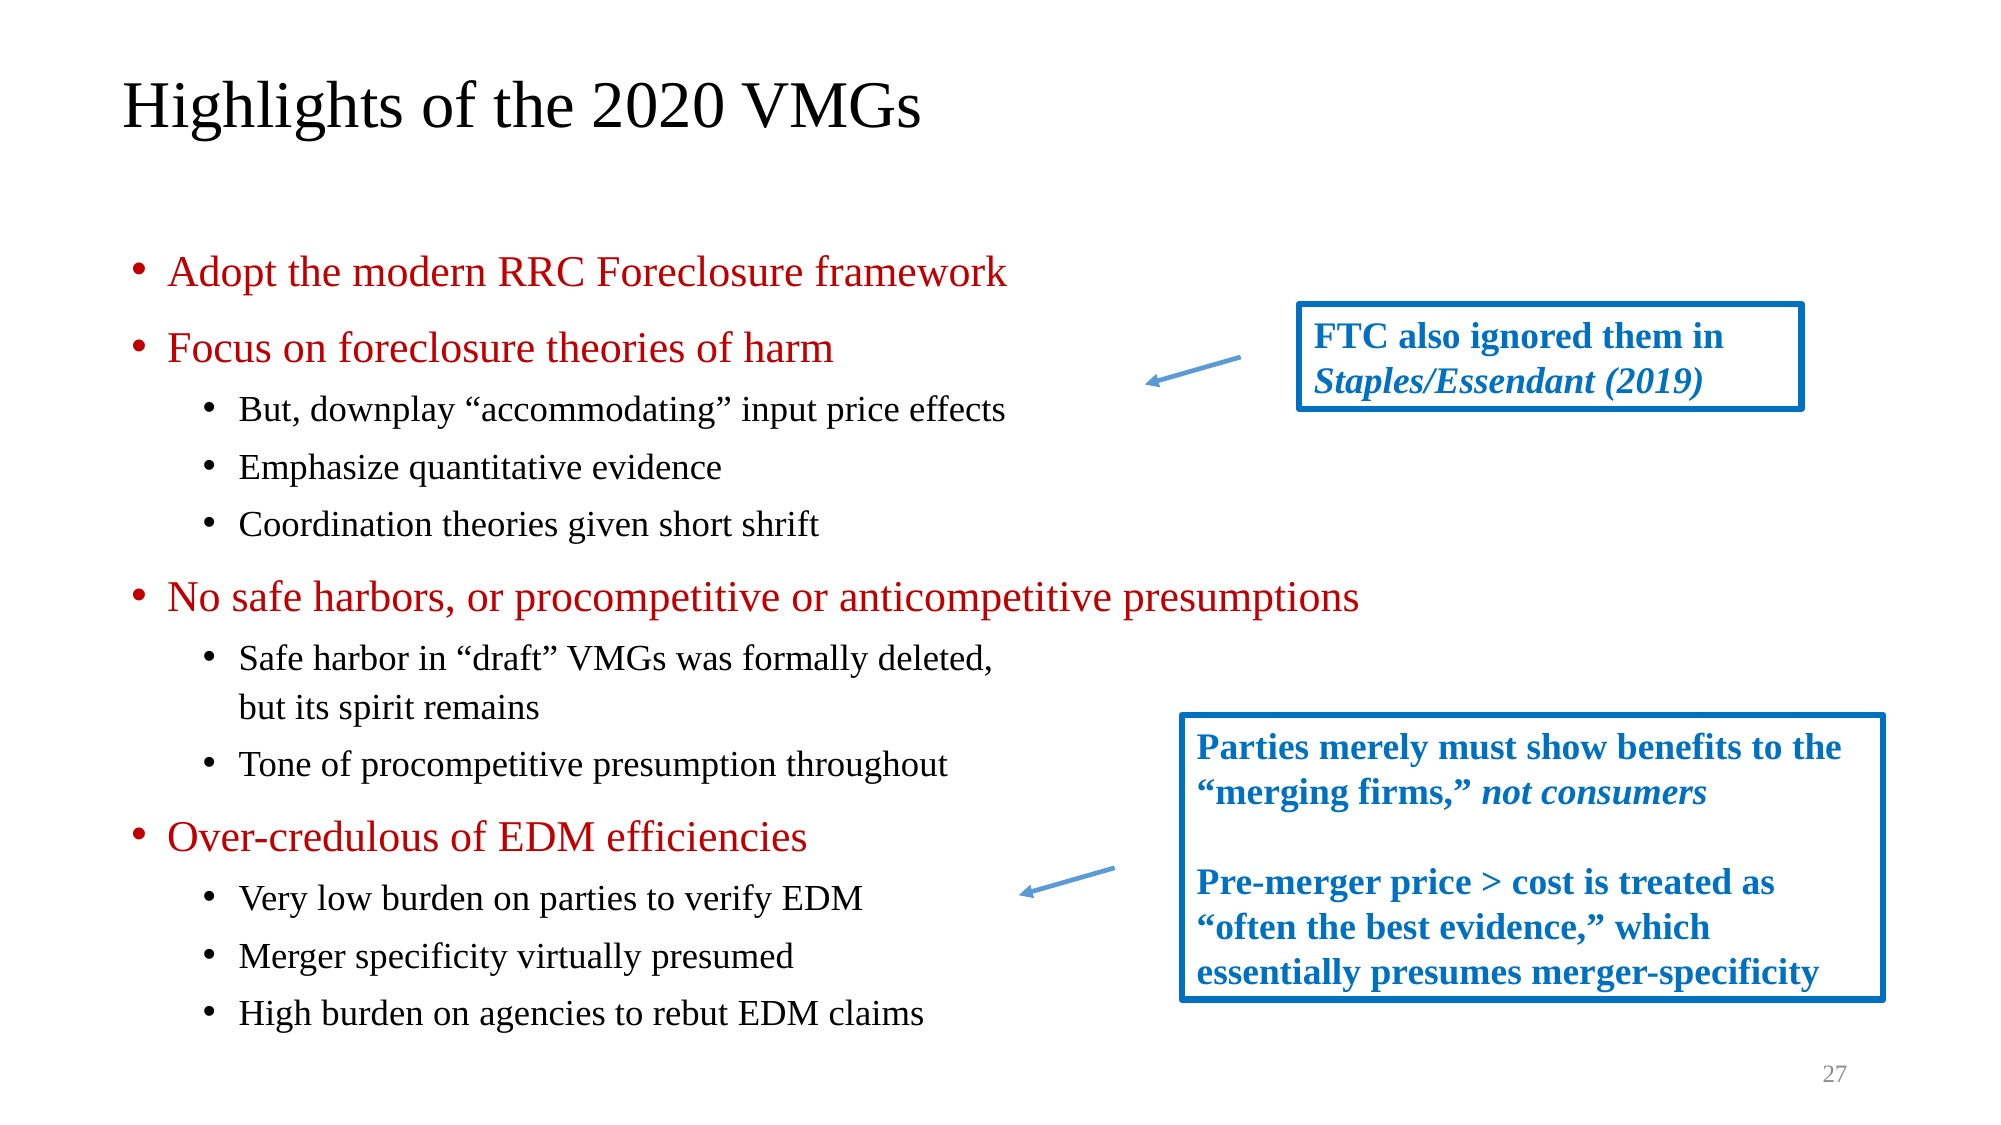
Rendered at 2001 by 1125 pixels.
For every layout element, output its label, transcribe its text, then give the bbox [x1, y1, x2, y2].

text_box Parties merely must show benefits to the “merging firms,” not consumers Pre-merger price > cost is treated as “often the best evidence,” which essentially presumes merger-specificity [1181, 714, 1884, 1000]
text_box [1144, 356, 1241, 385]
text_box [1018, 867, 1115, 896]
list Adopt the modern RRC Foreclosure framework Focus on foreclosure theories of harm But, downplay “accommodating” input price effects Emphasize quantitative evidence Coordination theories given short shrift No safe harbors, or procompetitive or anticompetitive presumptions Safe harbor in “draft” VMGs was formally deleted, but its spirit remains Tone of procompetitive presumption throughout Over-credulous of EDM efficiencies Very low burden on parties to verify EDM Merger specificity virtually presumed High burden on agencies to rebut EDM claims [116, 229, 1422, 1059]
text_box FTC also ignored them in Staples/Essendant (2019) [1299, 303, 1802, 409]
title Highlights of the 2020 VMGs [107, 0, 1833, 215]
slide_number 27 [1412, 1042, 1863, 1103]
